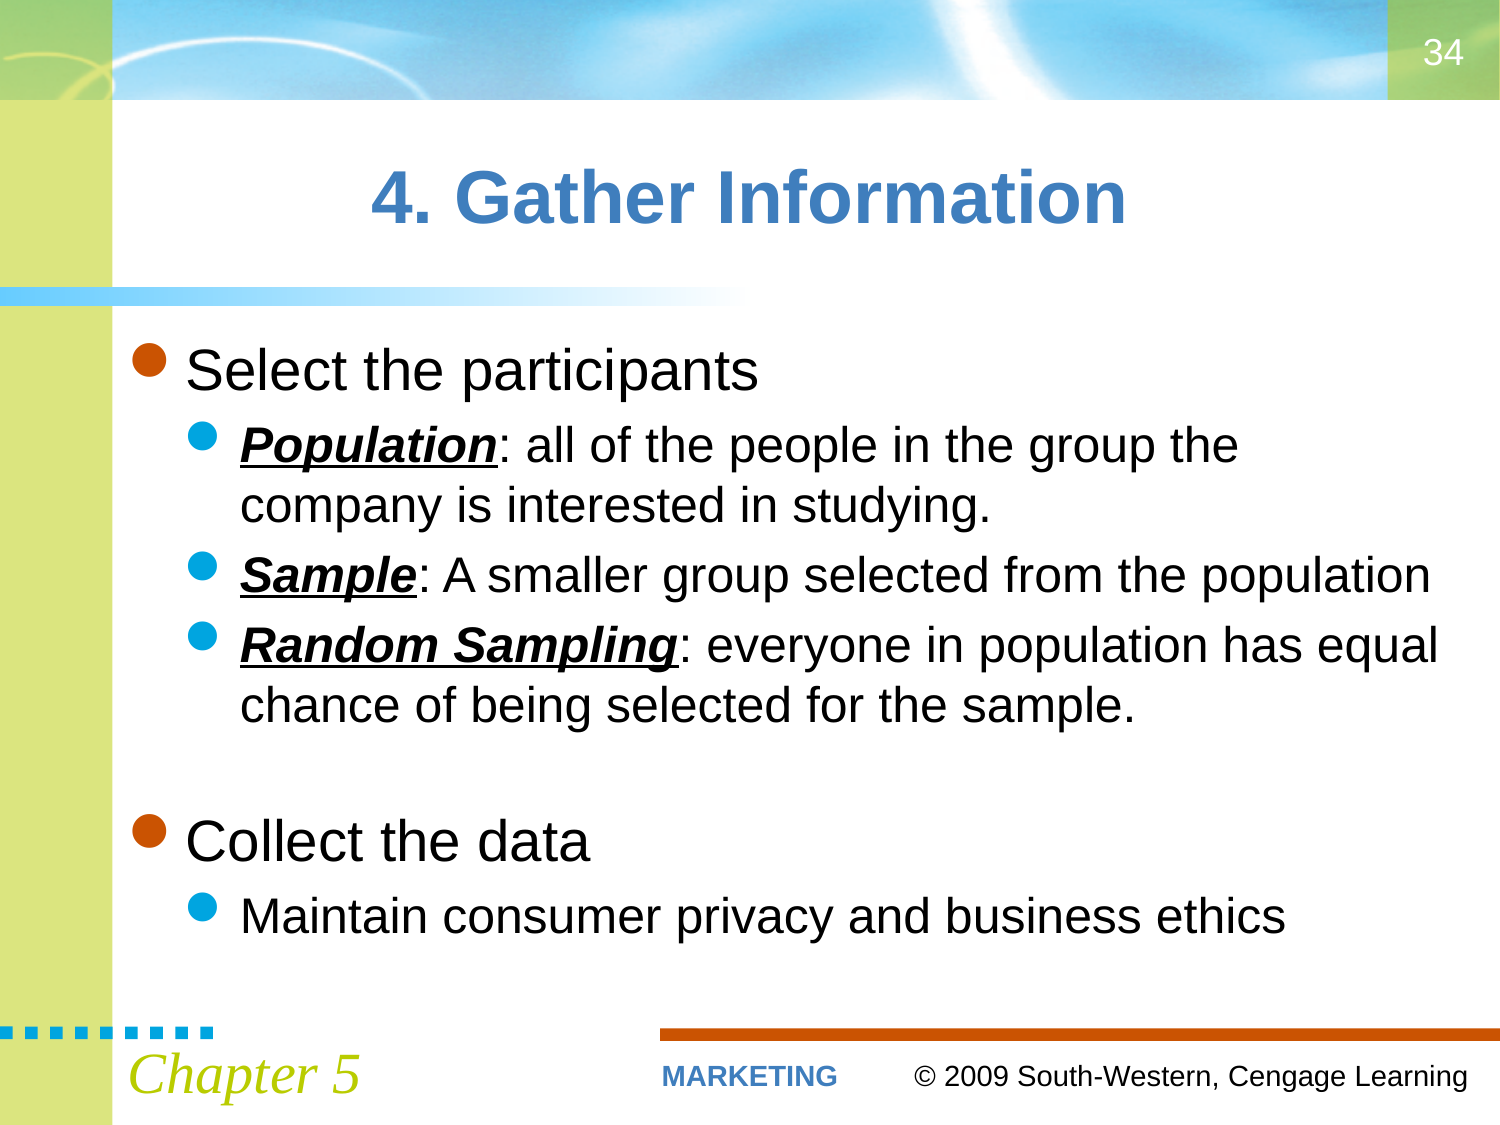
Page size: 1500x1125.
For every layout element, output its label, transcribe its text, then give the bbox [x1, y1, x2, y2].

title 4. Gather Information [112, 99, 1388, 288]
slide_number 34 [1387, 0, 1500, 101]
list Select the participants Population: all of the people in the group the company is interested in studying. Sample: A smaller group selected from the population Random Sampling: everyone in population has equal chance of being selected for the sample. Collect the data Maintain consumer privacy and business ethics [112, 324, 1463, 1001]
footer Chapter 5 [112, 1012, 638, 1113]
